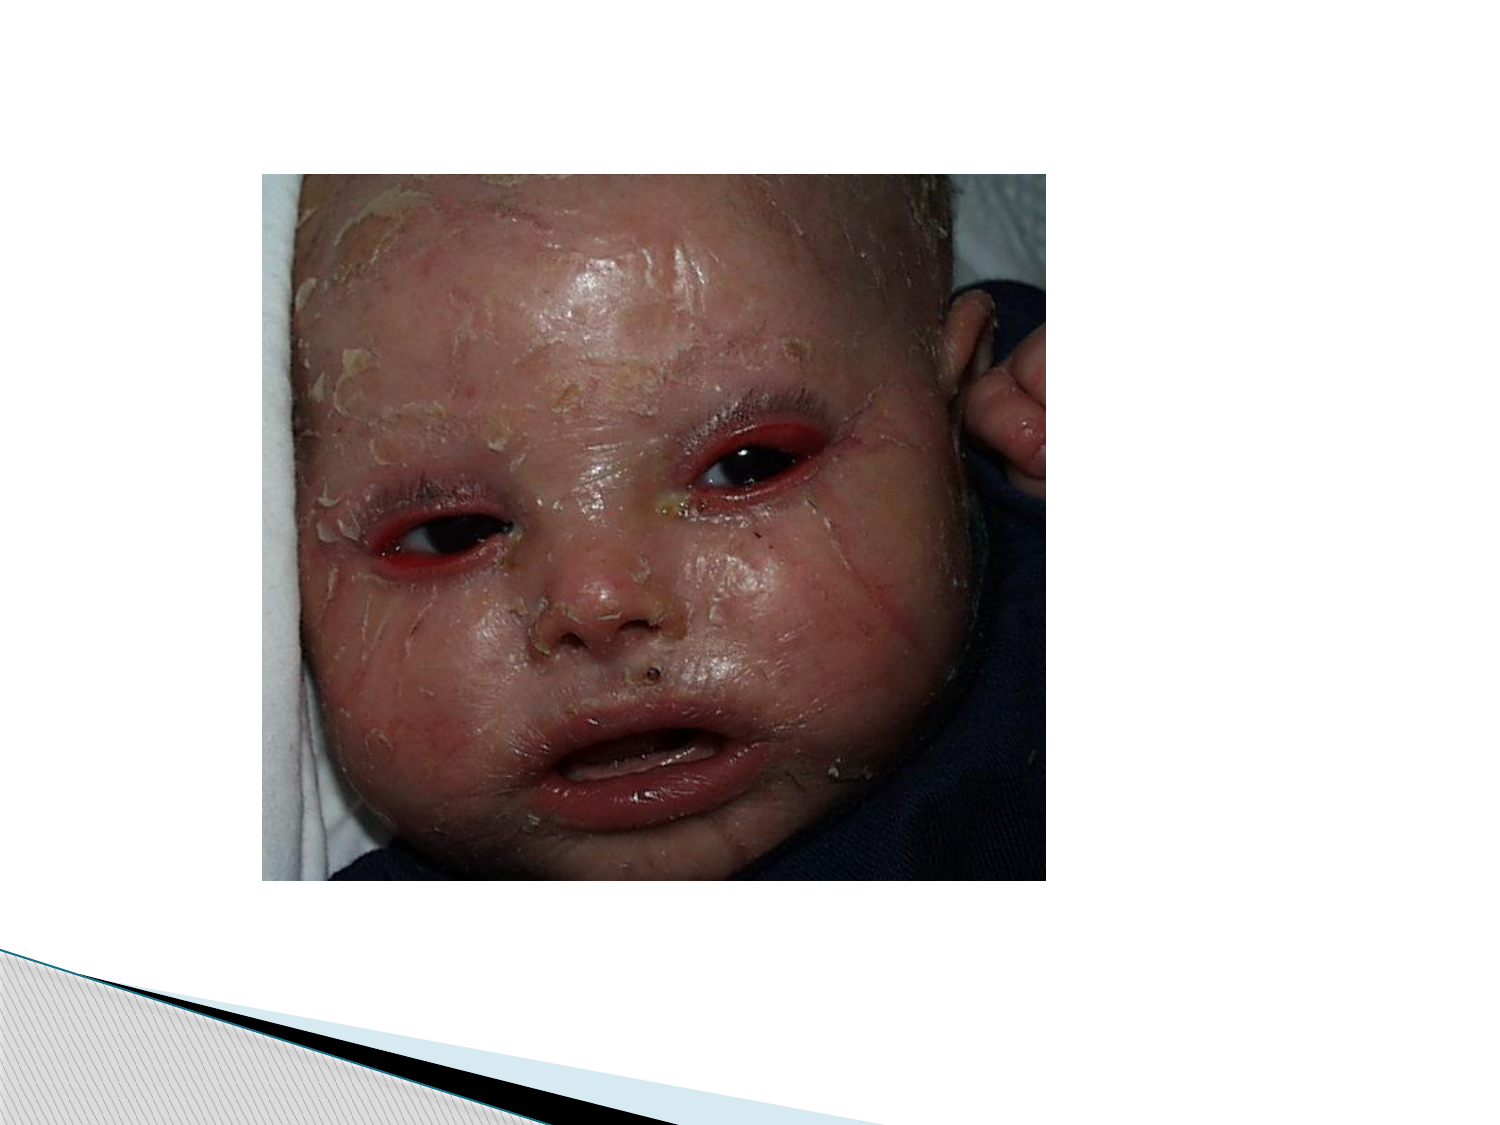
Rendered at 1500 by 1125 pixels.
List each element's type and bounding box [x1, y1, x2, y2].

list [262, 174, 1046, 881]
